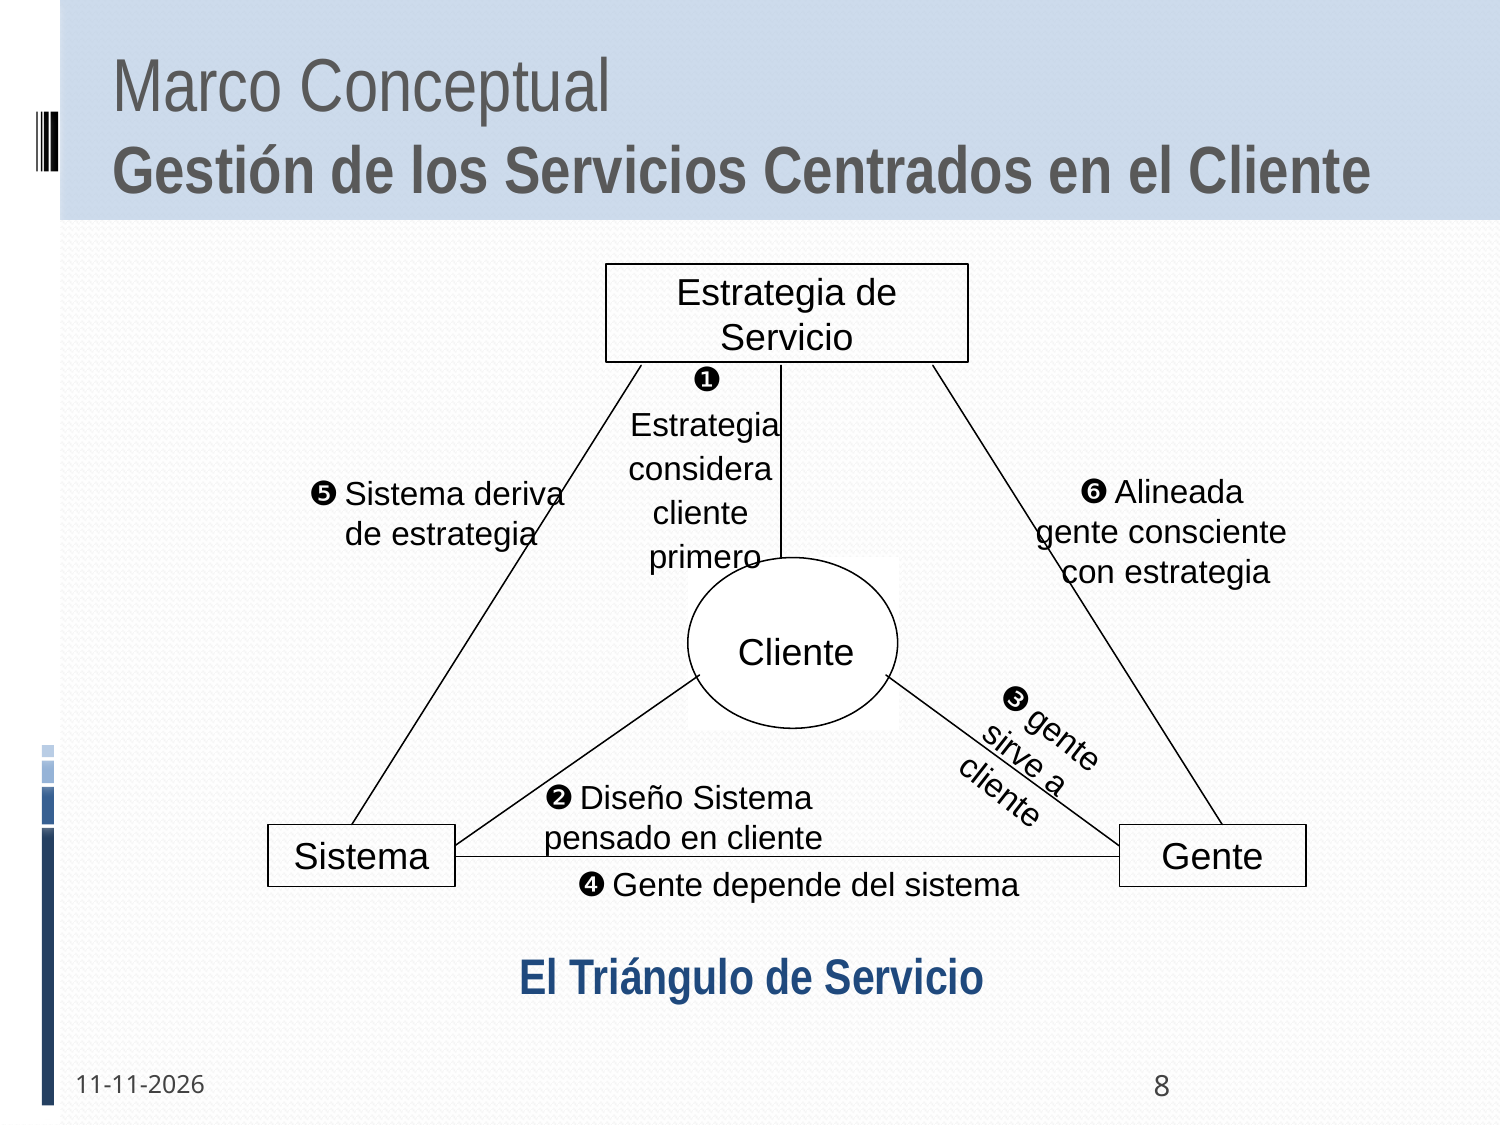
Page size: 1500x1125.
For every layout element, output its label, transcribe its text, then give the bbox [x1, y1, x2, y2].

title Marco Conceptual Gestión de los Servicios Centrados en el Cliente [111, 18, 1436, 207]
text_box El Triángulo de Servicio [505, 937, 1000, 1013]
slide_number 8 [1045, 1046, 1171, 1107]
picture [266, 262, 1313, 913]
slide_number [75, 1042, 243, 1103]
